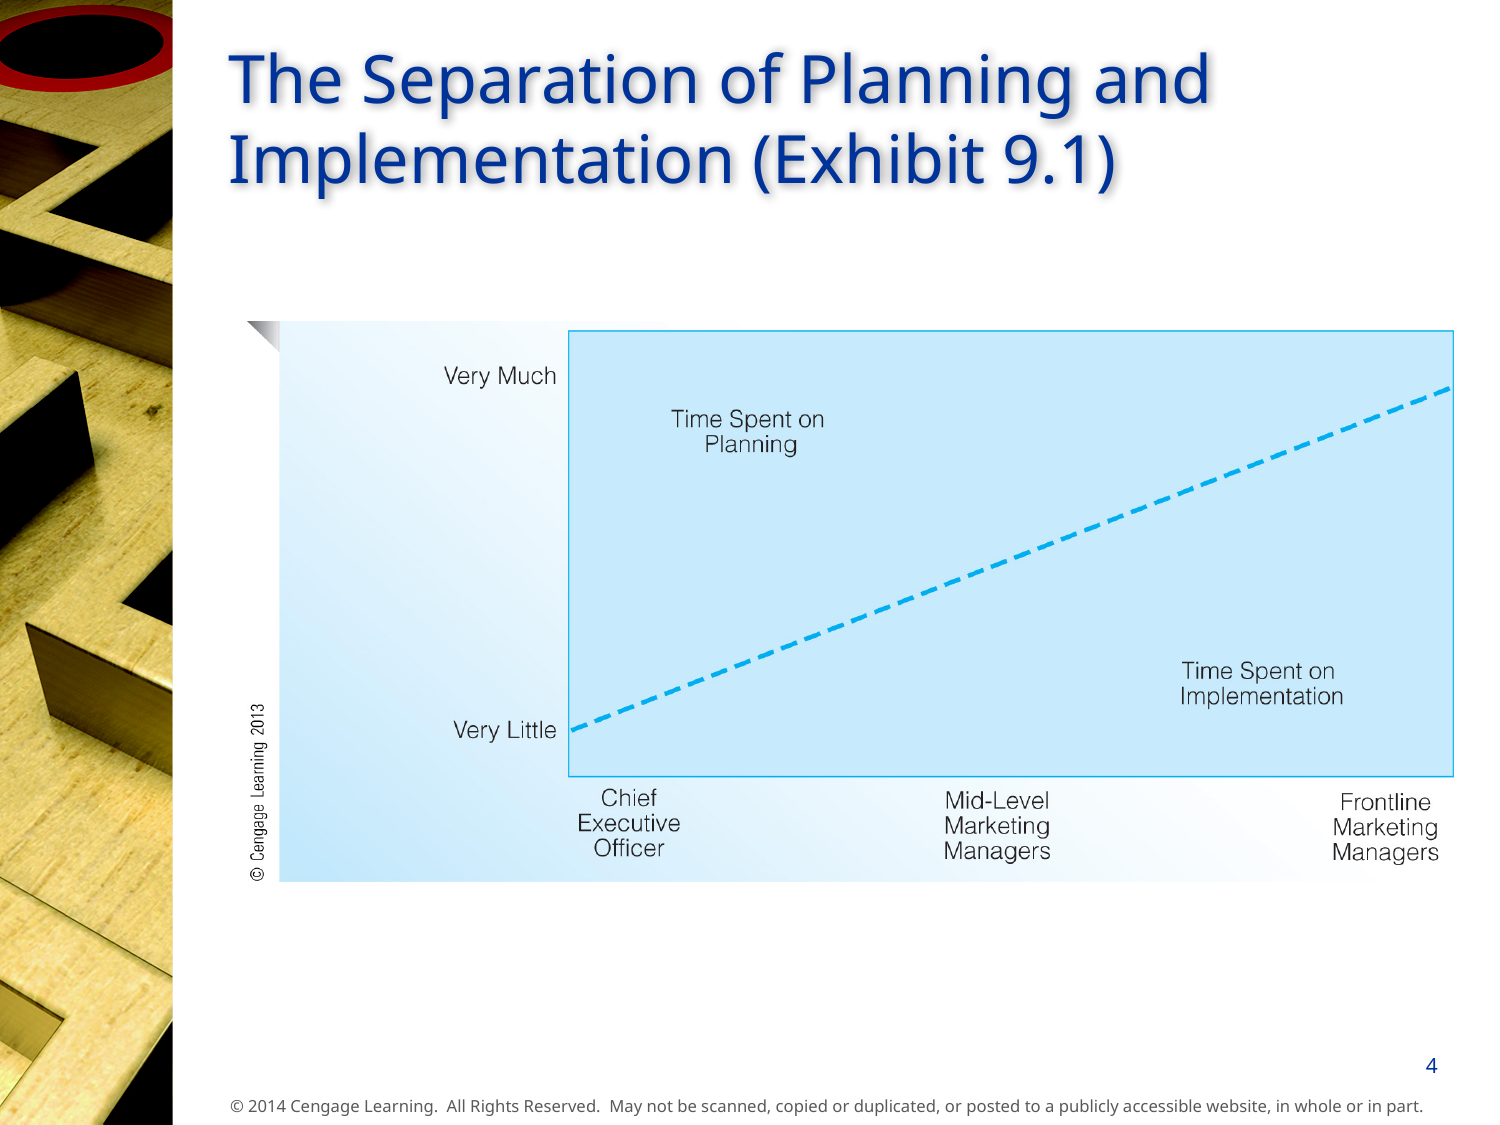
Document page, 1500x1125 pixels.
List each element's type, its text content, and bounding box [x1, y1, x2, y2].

slide_number 4 [1386, 1037, 1478, 1097]
picture [246, 321, 1454, 883]
title The Separation of Planning and Implementation (Exhibit 9.1) [213, 29, 1454, 213]
picture [0, 0, 173, 1125]
